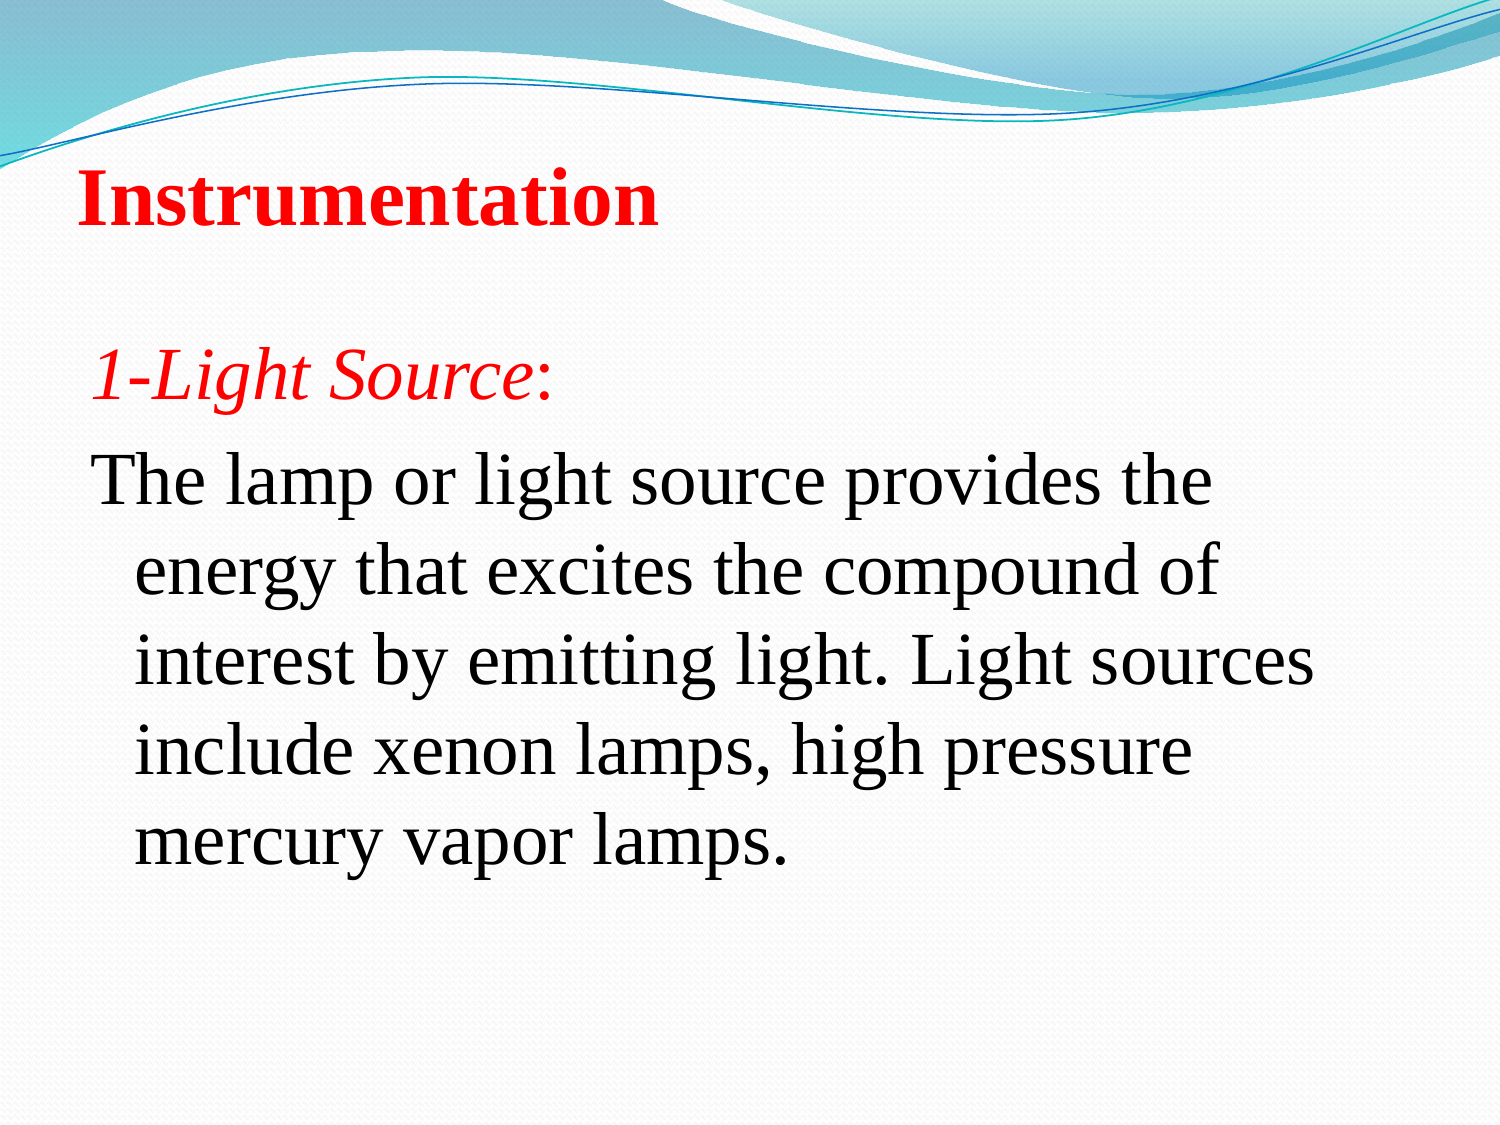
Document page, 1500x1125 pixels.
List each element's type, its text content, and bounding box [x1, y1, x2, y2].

list 1-Light Source: The lamp or light source provides the energy that excites the compound of interest by emitting light. Light sources include xenon lamps, high pressure mercury vapor lamps. [74, 317, 1426, 1038]
title Instrumentation [76, 54, 1428, 243]
